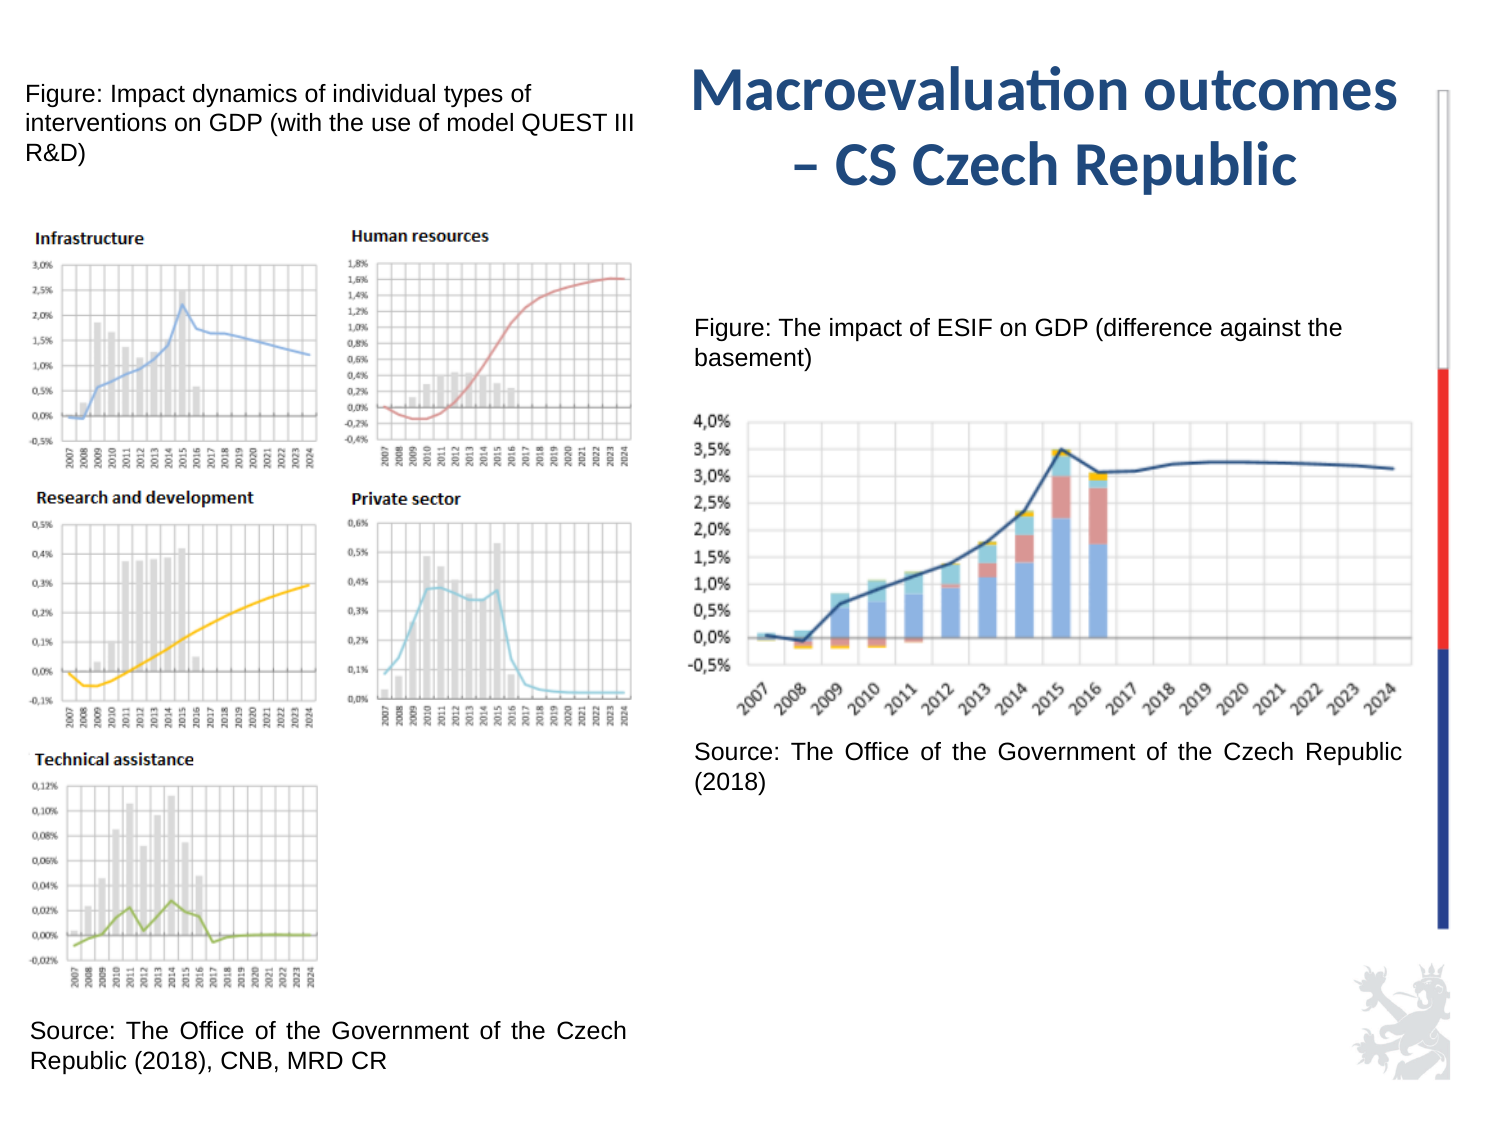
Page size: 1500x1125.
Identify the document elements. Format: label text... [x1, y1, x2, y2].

text_box Figure: The impact of ESIF on GDP (difference against the basement) [679, 303, 1420, 399]
text_box Figure: Impact dynamics of individual types of interventions on GDP (with the use of model QUEST III R&D) [10, 69, 667, 220]
picture [679, 400, 1425, 729]
text_box Source: The Office of the Government of the Czech Republic (2018) [679, 736, 1420, 803]
picture [12, 219, 670, 999]
title Macroevaluation outcomes – CS Czech Republic [666, 29, 1423, 217]
picture [1429, 84, 1458, 938]
text_box Source: The Office of the Government of the Czech Republic (2018), CNB, MRD CR [14, 1007, 644, 1083]
picture [1347, 960, 1451, 1083]
